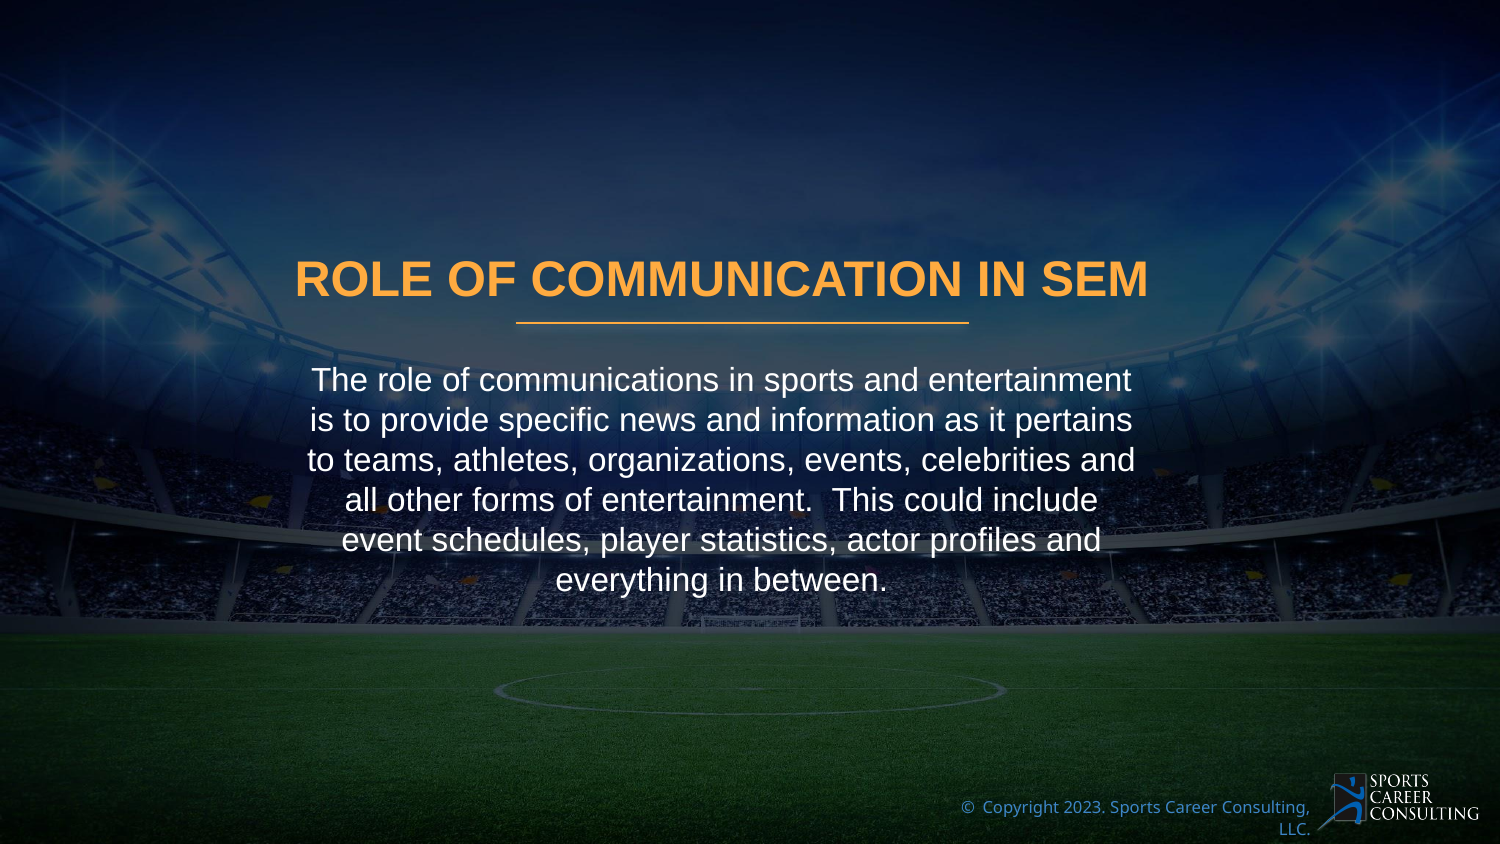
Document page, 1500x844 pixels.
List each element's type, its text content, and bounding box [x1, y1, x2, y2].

picture [0, 0, 1500, 844]
title ROLE OF COMMUNICATION IN SEM [251, 231, 1193, 322]
list The role of communications in sports and entertainment is to provide specific news and information as it pertains to teams, athletes, organizations, events, celebrities and all other forms of entertainment. This could include event schedules, player statistics, actor profiles and everything in between. [288, 343, 1156, 613]
text_box © Copyright 2023. Sports Career Consulting, LLC. [914, 769, 1326, 844]
